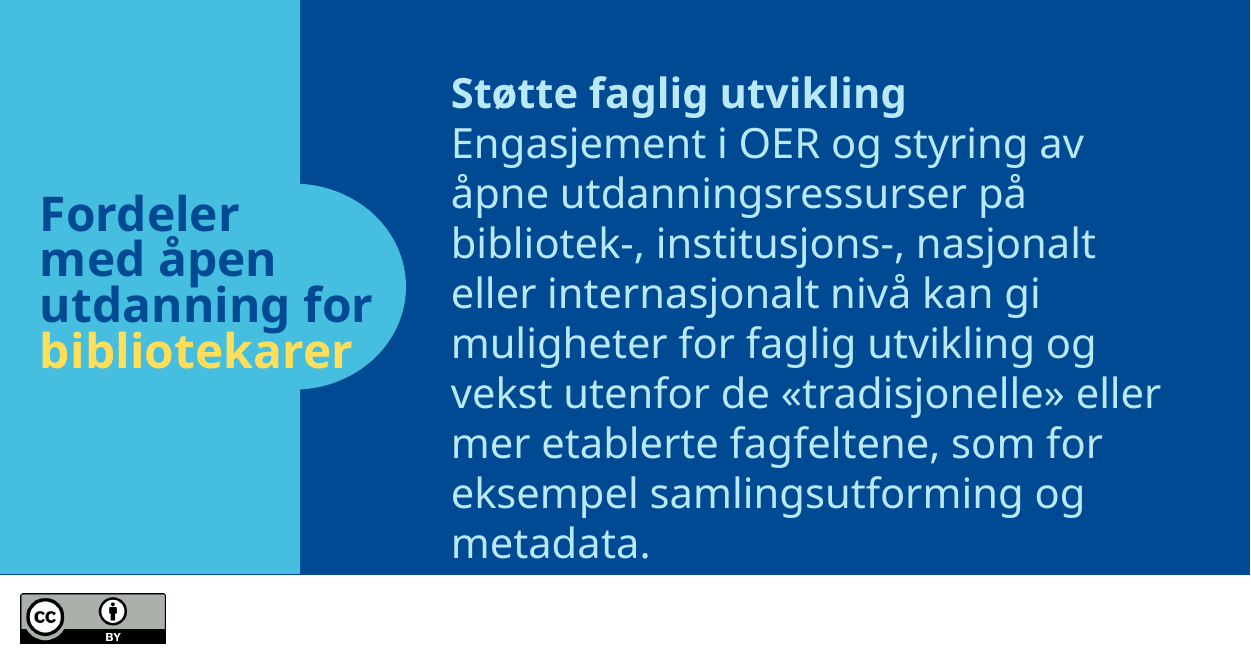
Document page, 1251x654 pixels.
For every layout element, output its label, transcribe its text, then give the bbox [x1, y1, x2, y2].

text_box [0, 0, 301, 574]
text_box [0, 582, 1250, 654]
picture [20, 592, 166, 645]
text_box Fordeler med åpen utdanning for bibliotekarer [24, 179, 420, 393]
text_box Støtte faglig utvikling Engasjement i OER og styring av åpne utdanningsressurser på bibliotek-, institusjons-, nasjonalt eller internasjonalt nivå kan gi muligheter for faglig utvikling og vekst utenfor de «tradisjonelle» eller mer etablerte fagfeltene, som for eksempel samlingsutforming og metadata. [438, 54, 1201, 574]
